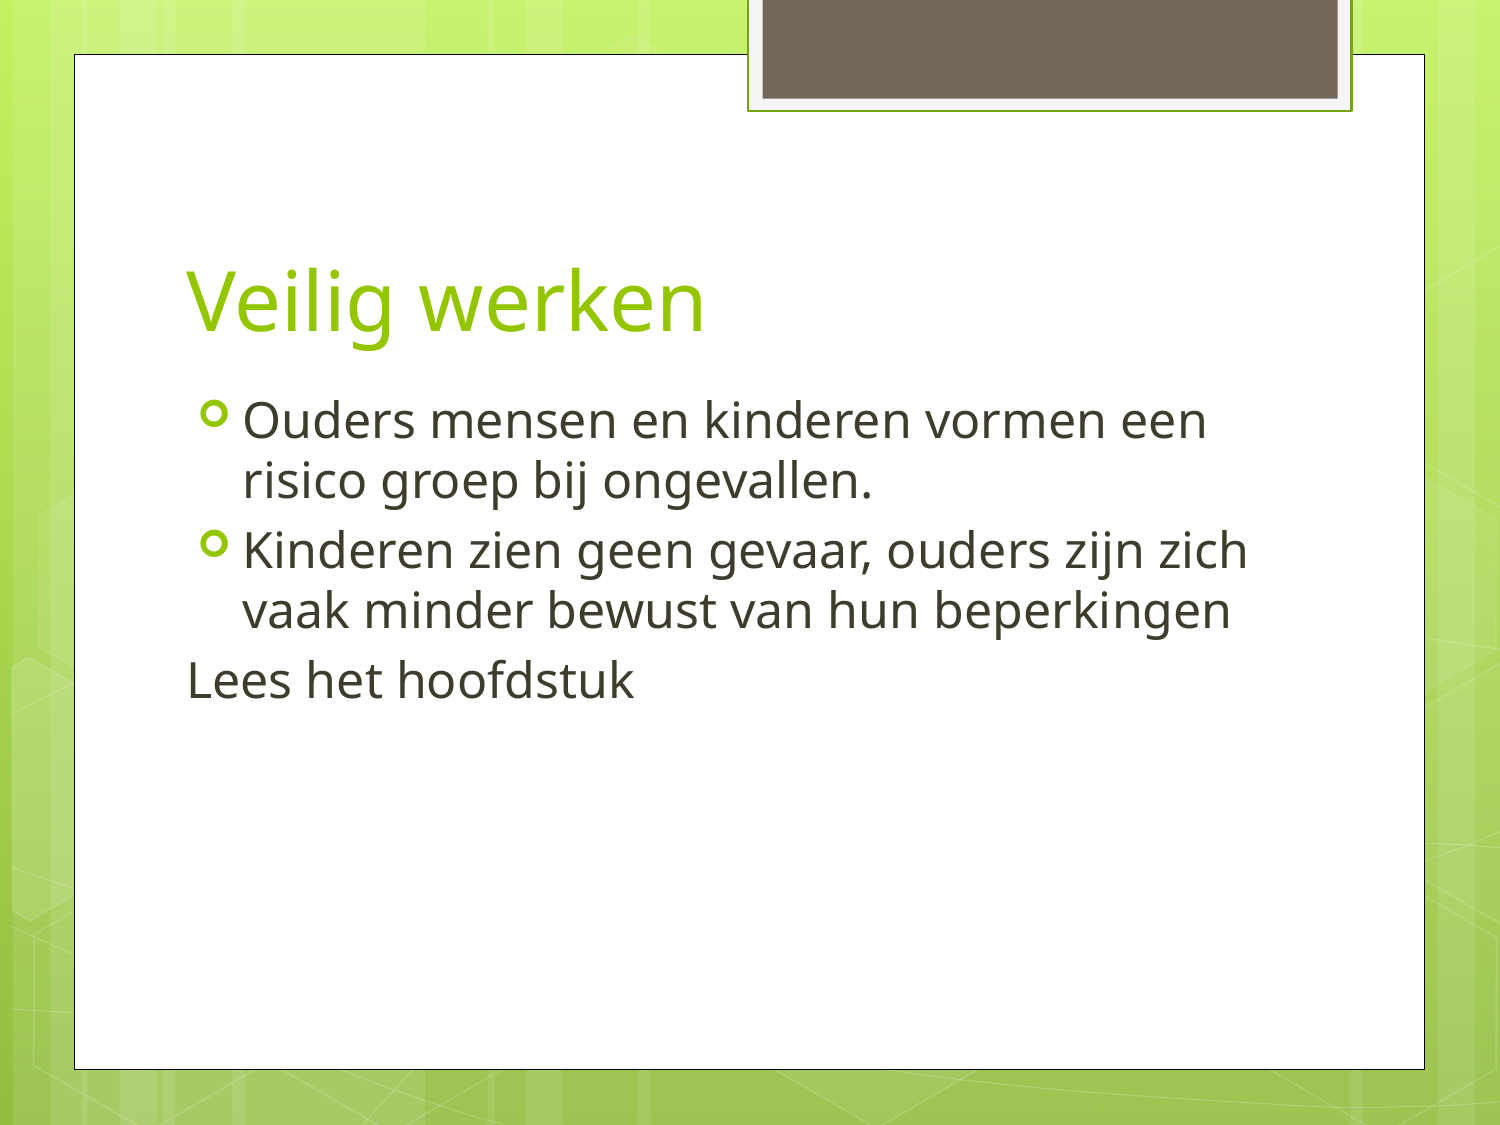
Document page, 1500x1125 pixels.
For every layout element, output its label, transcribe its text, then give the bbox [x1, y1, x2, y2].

title Veilig werken [171, 168, 1324, 357]
list Ouders mensen en kinderen vormen een risico groep bij ongevallen. Kinderen zien geen gevaar, ouders zijn zich vaak minder bewust van hun beperkingen Lees het hoofdstuk [171, 381, 1283, 957]
